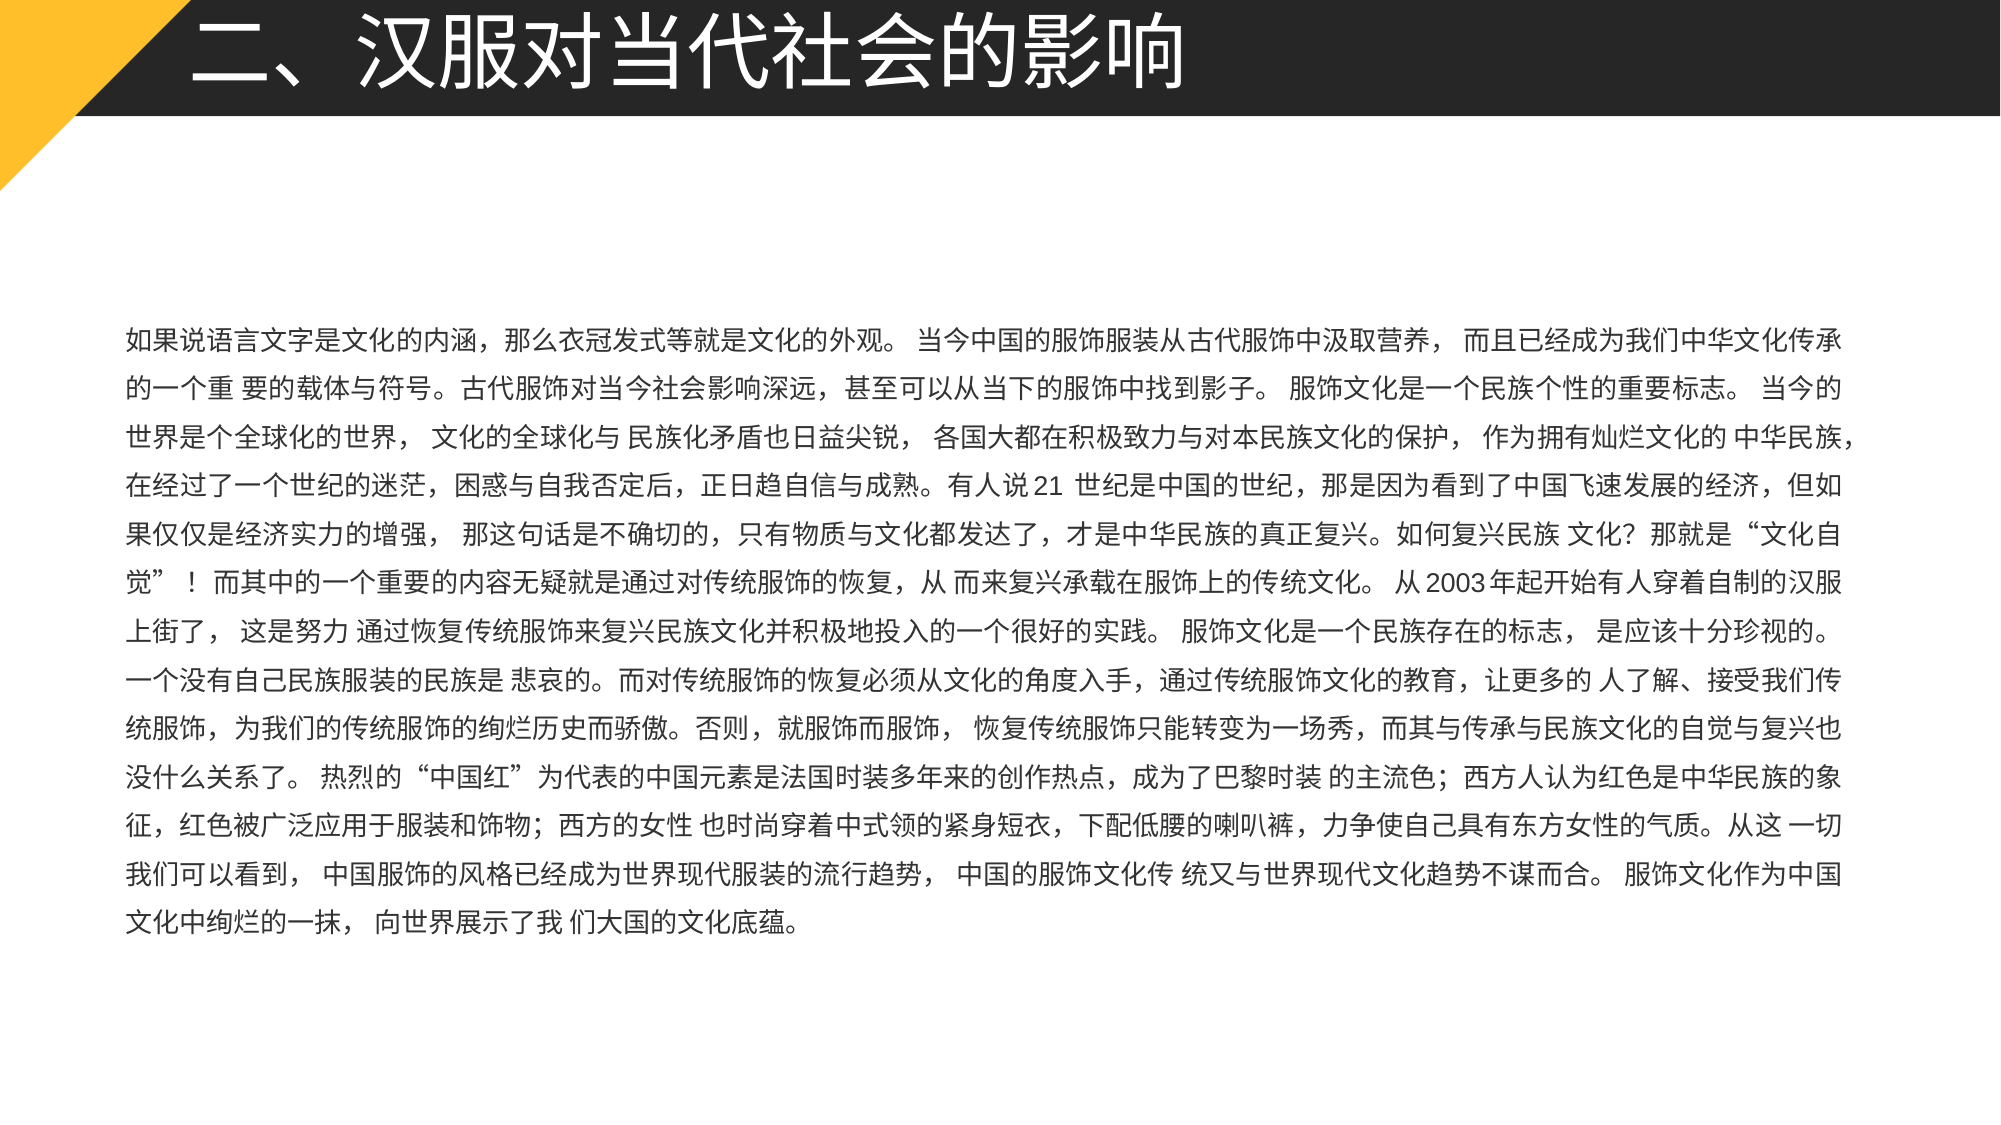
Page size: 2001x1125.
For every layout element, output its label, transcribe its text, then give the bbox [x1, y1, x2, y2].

title 二、汉服对当代社会的影响 [173, 0, 1899, 112]
list 如果说语言文字是文化的内涵，那么衣冠发式等就是文化的外观。 当今中国的服饰服装从古代服饰中汲取营养， 而且已经成为我们中华文化传承的一个重 要的载体与符号。古代服饰对当今社会影响深远，甚至可以从当下的服饰中找到影子。 服饰文化是一个民族个性的重要标志。 当今的世界是个全球化的世界， 文化的全球化与 民族化矛盾也日益尖锐， 各国大都在积极致力与对本民族文化的保护， 作为拥有灿烂文化的 中华民族，在经过了一个世纪的迷茫，困惑与自我否定后，正日趋自信与成熟。有人说21 世纪是中国的世纪，那是因为看到了中国飞速发展的经济，但如果仅仅是经济实力的增强， 那这句话是不确切的，只有物质与文化都发达了，才是中华民族的真正复兴。如何复兴民族 文化？那就是“文化自觉” ！而其中的一个重要的内容无疑就是通过对传统服饰的恢复，从 而来复兴承载在服饰上的传统文化。 从2003年起开始有人穿着自制的汉服上街了， 这是努力 通过恢复传统服饰来复兴民族文化并积极地投入的一个很好的实践。 服饰文化是一个民族存在的标志， 是应该十分珍视的。 一个没有自己民族服装的民族是 悲哀的。而对传统服饰的恢复必须从文化的角度入手，通过传统服饰文化的教育，让更多的 人了解、接受我们传统服饰，为我们的传统服饰的绚烂历史而骄傲。否则，就服饰而服饰， 恢复传统服饰只能转变为一场秀，而其与传承与民族文化的自觉与复兴也没什么关系了。 热烈的“中国红”为代表的中国元素是法国时装多年来的创作热点，成为了巴黎时装 的主流色；西方人认为红色是中华民族的象征，红色被广泛应用于服装和饰物；西方的女性 也时尚穿着中式领的紧身短衣，下配低腰的喇叭裤，力争使自己具有东方女性的气质。从这 一切我们可以看到， 中国服饰的风格已经成为世界现代服装的流行趋势， 中国的服饰文化传 统又与世界现代文化趋势不谋而合。 服饰文化作为中国文化中绚烂的一抹， 向世界展示了我 们大国的文化底蕴。 [125, 307, 1843, 950]
picture [0, 0, 2001, 1125]
